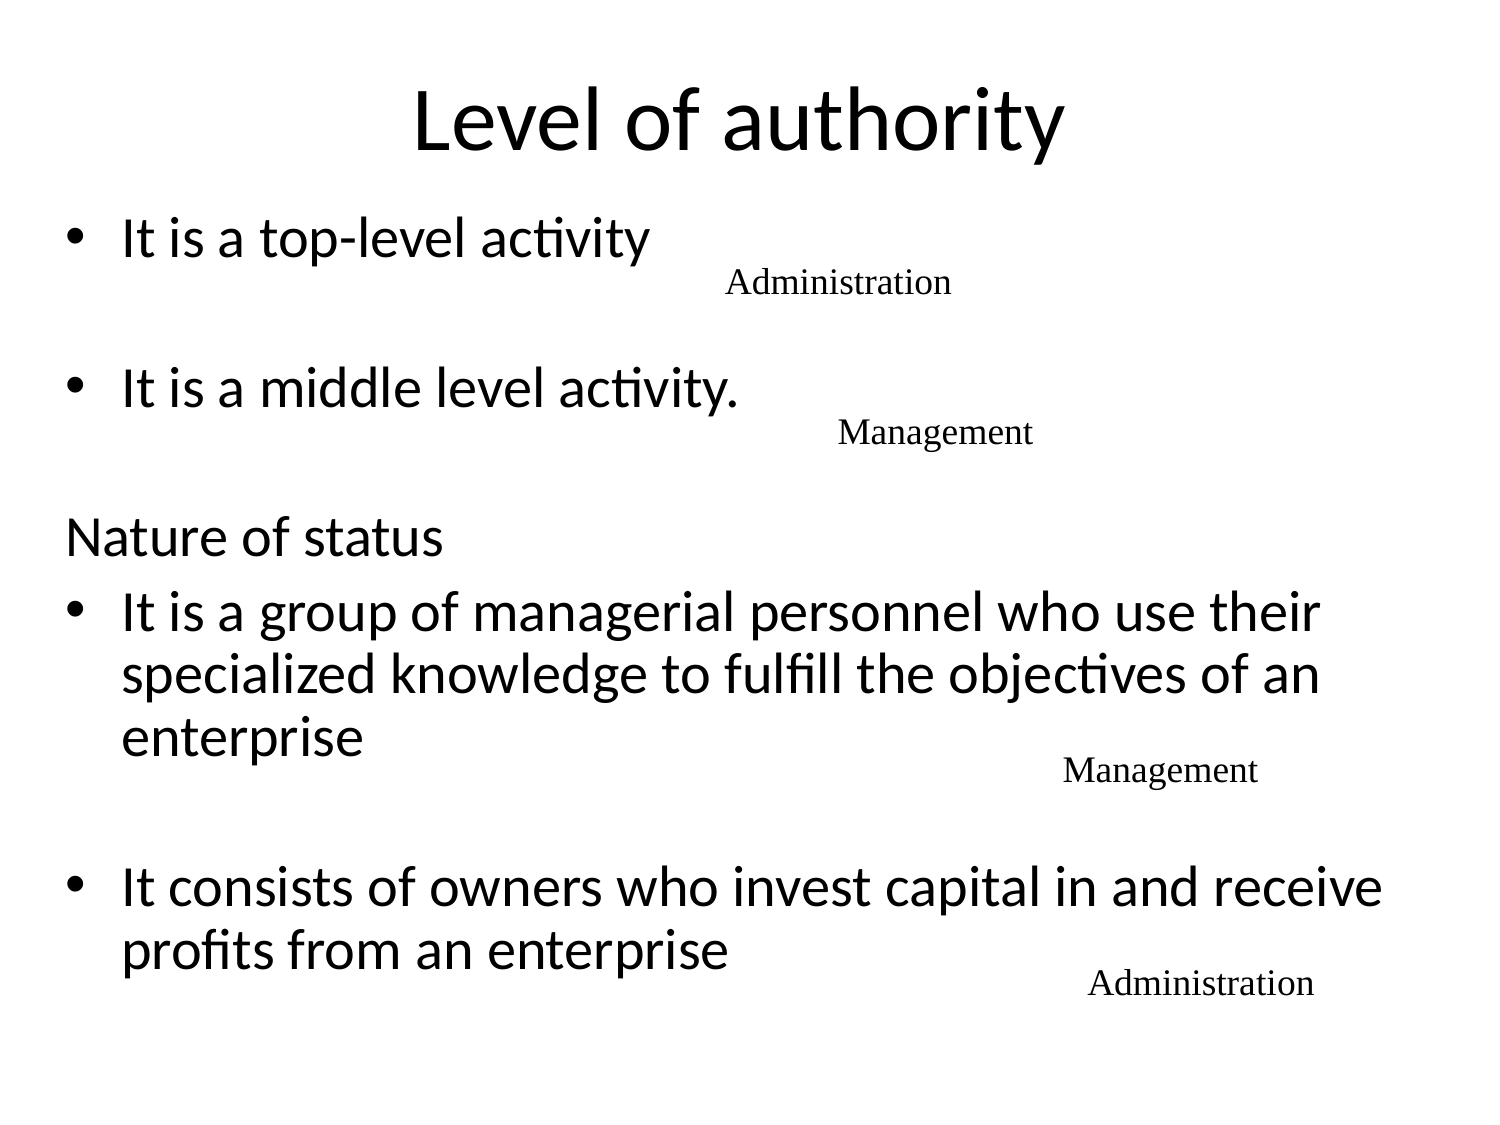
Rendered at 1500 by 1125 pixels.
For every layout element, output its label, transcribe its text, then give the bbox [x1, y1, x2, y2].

text_box Administration [1062, 950, 1330, 1010]
text_box Management [812, 400, 1049, 460]
text_box Administration [699, 250, 967, 310]
text_box Management [1037, 737, 1274, 798]
title Level of authority [74, 0, 1426, 228]
list It is a top-level activity It is a middle level activity. Nature of status It is a group of managerial personnel who use their specialized knowledge to fulfill the objectives of an enterprise It consists of owners who invest capital in and receive profits from an enterprise [49, 199, 1401, 1038]
